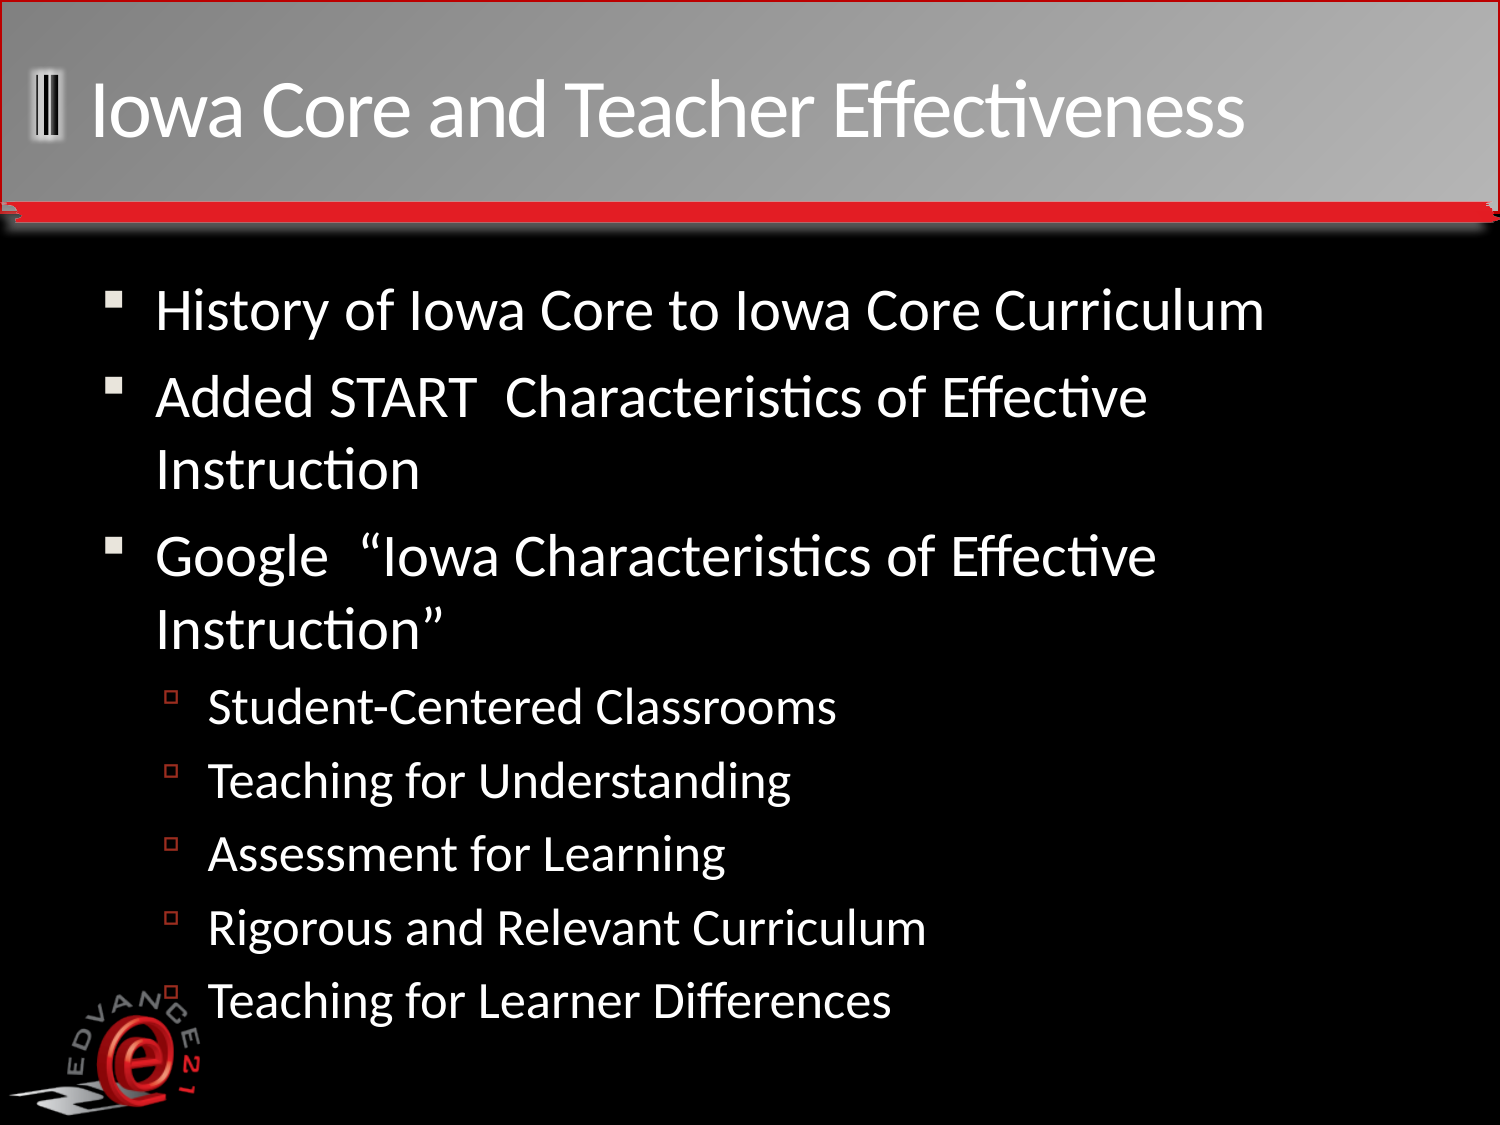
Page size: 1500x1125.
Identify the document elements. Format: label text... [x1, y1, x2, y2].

list History of Iowa Core to Iowa Core Curriculum Added START Characteristics of Effective Instruction Google “Iowa Characteristics of Effective Instruction” Student-Centered Classrooms Teaching for Understanding Assessment for Learning Rigorous and Relevant Curriculum Teaching for Learner Differences [75, 262, 1425, 1043]
picture [0, 983, 225, 1125]
picture [0, 199, 1500, 225]
title Iowa Core and Teacher Effectiveness [75, 46, 1425, 188]
